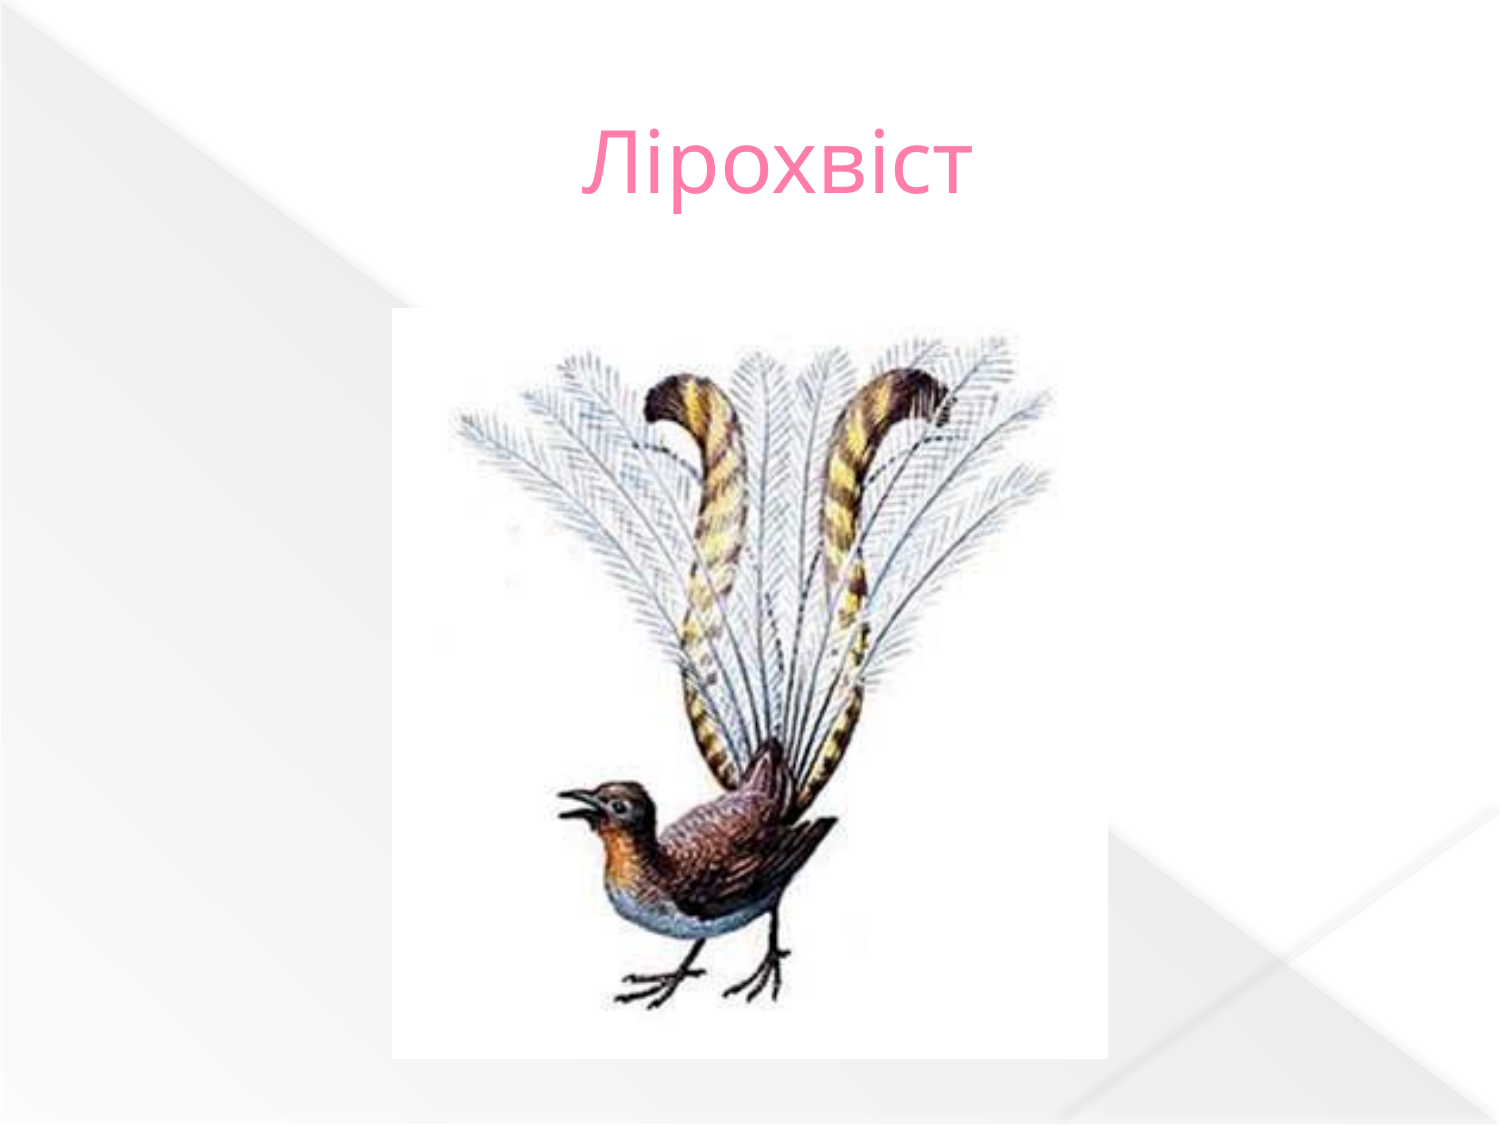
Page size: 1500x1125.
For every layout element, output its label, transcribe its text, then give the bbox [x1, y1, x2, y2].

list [392, 308, 1108, 1060]
title Лірохвіст [75, 43, 1425, 274]
